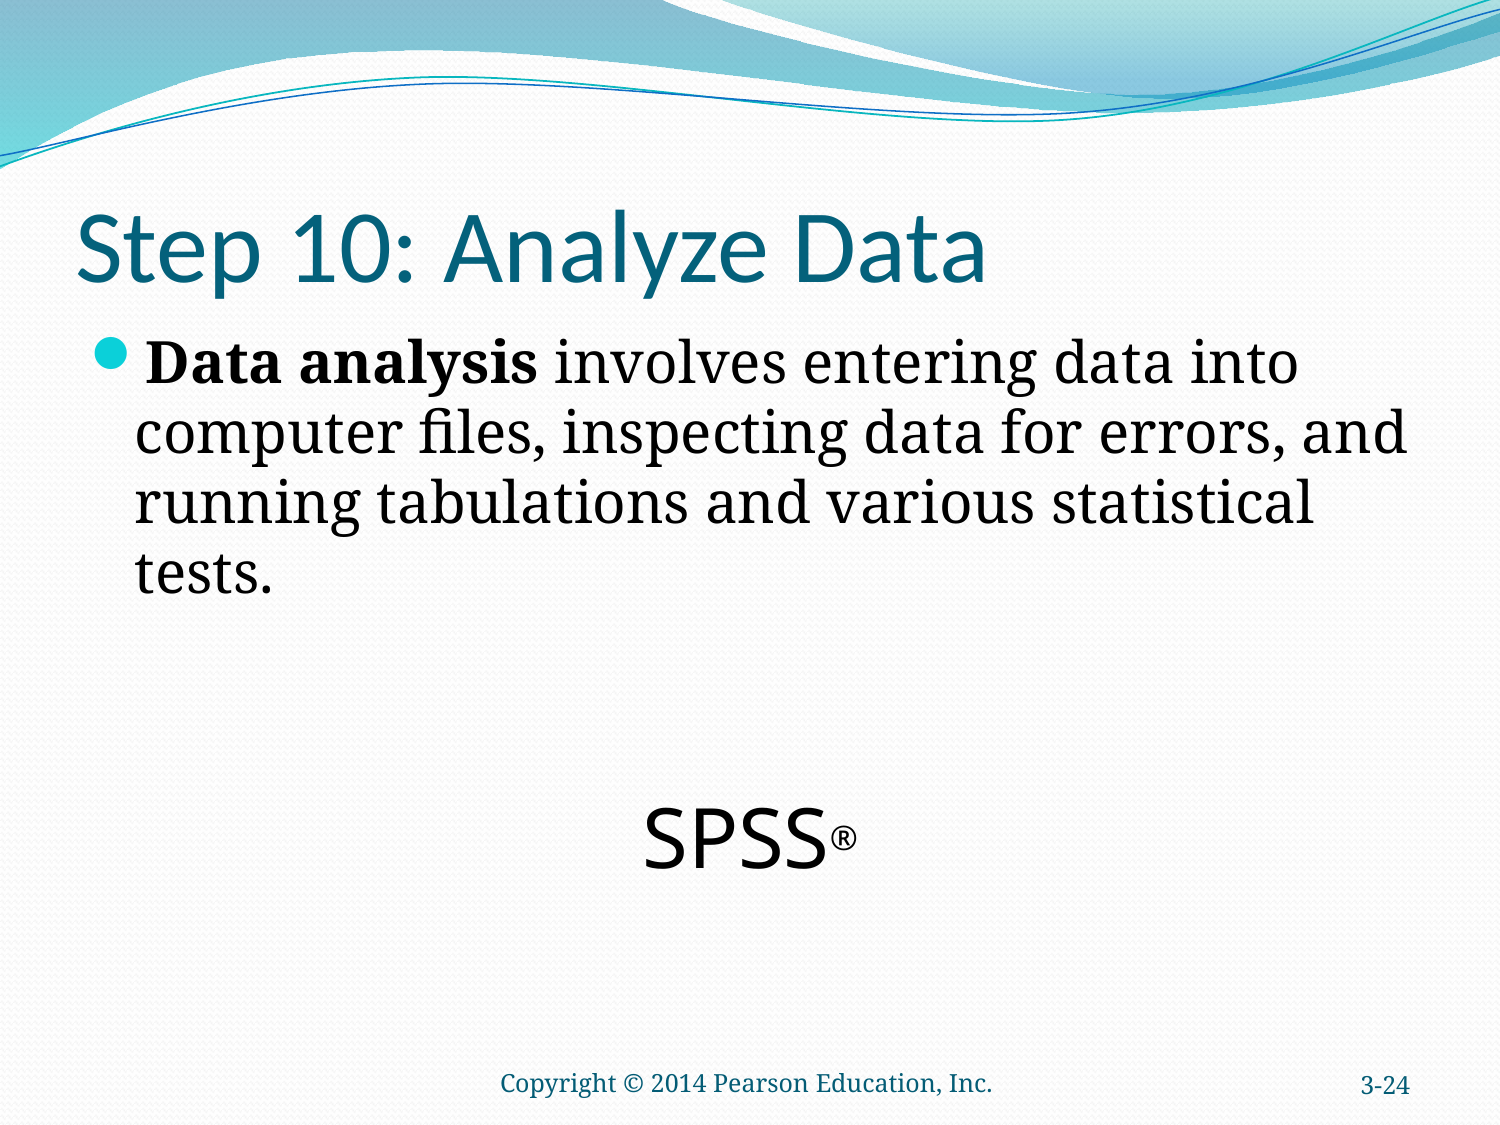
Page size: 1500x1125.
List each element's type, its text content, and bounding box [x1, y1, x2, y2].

list Data analysis involves entering data into computer files, inspecting data for errors, and running tabulations and various statistical tests. SPSS® [74, 317, 1426, 1038]
title Step 10: Analyze Data [74, 115, 1426, 304]
